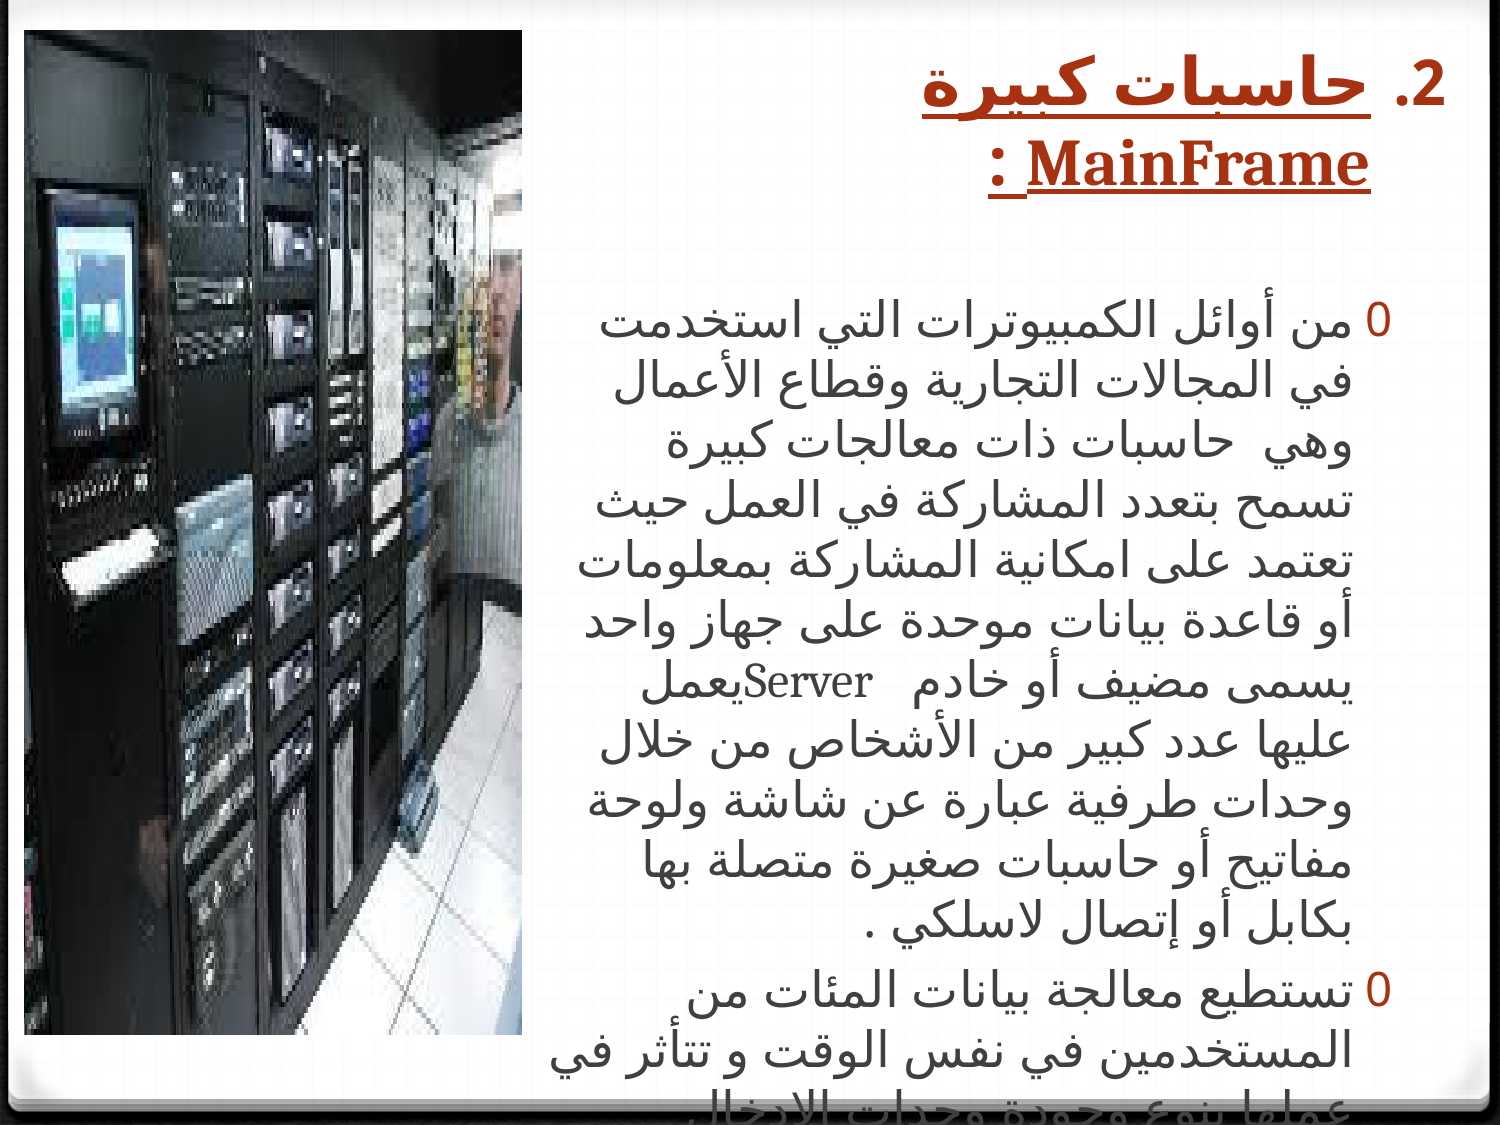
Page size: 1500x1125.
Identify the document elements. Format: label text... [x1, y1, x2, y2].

picture [0, 0, 1500, 1125]
list حاسبات كبيرة MainFrame : من أوائل الكمبيوترات التي استخدمت في المجالات التجارية وقطاع الأعمال وهي حاسبات ذات معالجات كبيرة تسمح بتعدد المشاركة في العمل حيث تعتمد على امكانية المشاركة بمعلومات أو قاعدة بيانات موحدة على جهاز واحد يسمى مضيف أو خادم Serverيعمل عليها عدد كبير من الأشخاص من خلال وحدات طرفية عبارة عن شاشة ولوحة مفاتيح أو حاسبات صغيرة متصلة بها بكابل أو إتصال لاسلكي . تستطيع معالجة بيانات المئات من المستخدمين في نفس الوقت و تتأثر في عملها بنوع وجودة وحدات الإدخال والإخراج والتخزين من حيث السعة والسرعة و تستخدم في المؤسسات الكبيرة مثل شركات الطيران، الجامعات ، البنوك بتكلفه عاليه تصل الى مئة الف دولار . [521, 30, 1462, 1071]
